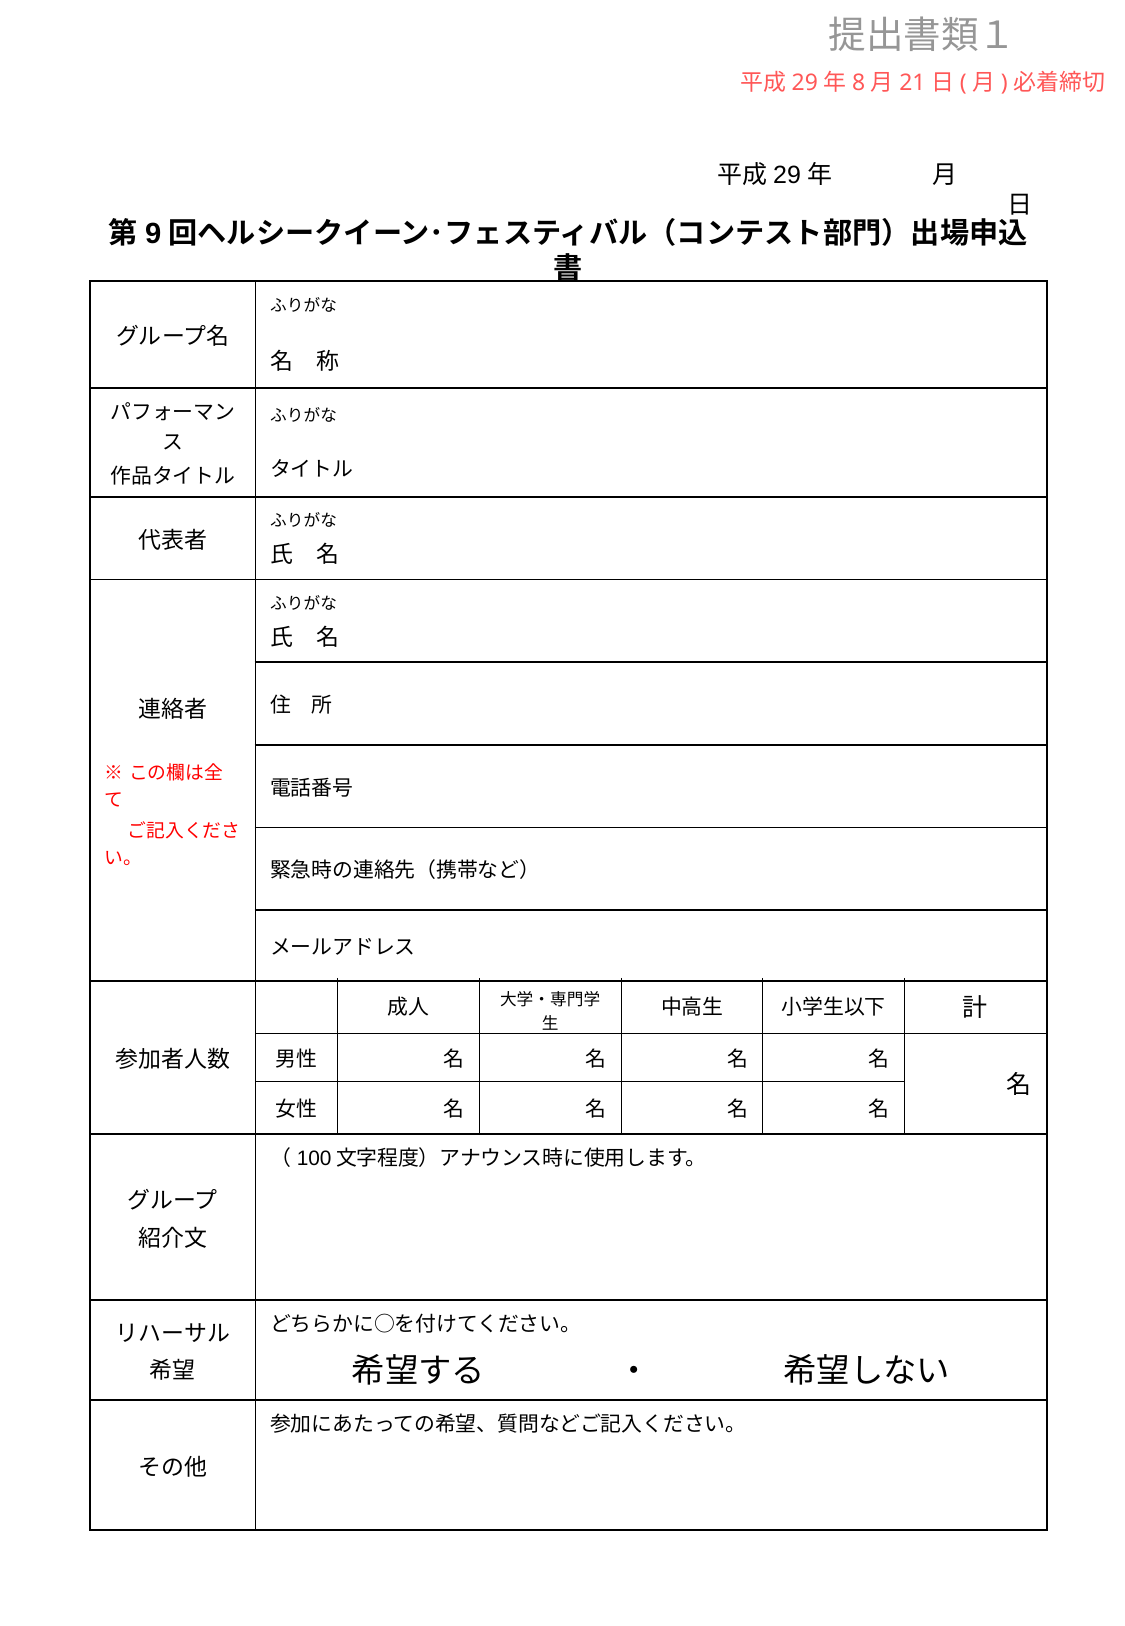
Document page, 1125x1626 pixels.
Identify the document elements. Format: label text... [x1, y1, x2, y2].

table_header 計 [905, 978, 1046, 1033]
table_header 小学生以下 [763, 978, 904, 1033]
table_cell 名 [338, 1034, 479, 1081]
table_cell ふりがな タイトル [256, 389, 1046, 496]
table_cell 名 [338, 1082, 479, 1133]
table_cell ふりがな 氏 名 [256, 498, 1046, 579]
table_cell 名 [480, 1082, 621, 1133]
table_cell 名 [622, 1082, 762, 1133]
table_cell 連絡者 ※この欄は全て ご記入ください。 [91, 580, 255, 980]
table_cell 名 [763, 1082, 904, 1133]
table_header 成人 [338, 978, 479, 1033]
table_header 大学・専門学生 [480, 978, 621, 1033]
table_cell 緊急時の連絡先（携帯など） [256, 828, 1046, 909]
table_cell どちらかに○を付けてください。 希望する ・ 希望しない [256, 1301, 1046, 1399]
table_cell 電話番号 [256, 746, 1046, 827]
table_cell グループ 紹介文 [91, 1135, 255, 1299]
table_cell 女性 [255, 1082, 337, 1133]
text_box 第9回ヘルシークイーン･フェスティバル（コンテスト部門）出場申込書 [90, 207, 1047, 292]
table_cell ふりがな 氏 名 [256, 580, 1046, 661]
table_cell 参加者人数 [91, 982, 255, 1133]
table_header 中高生 [622, 978, 762, 1033]
table_cell 代表者 [91, 498, 255, 579]
table_header ふりがな 名 称 [256, 292, 1046, 387]
table_cell メールアドレス [256, 911, 1046, 978]
table_cell （100文字程度）アナウンス時に使用します。 [256, 1135, 1046, 1299]
text_box 平成29年 月 日 [680, 151, 1047, 226]
table_cell 参加にあたっての希望、質問などご記入ください。 [256, 1401, 1046, 1529]
text_box 提出書類１ 平成29年8月21日(月)必着締切 [727, 9, 1118, 97]
table_cell 名 [905, 1034, 1046, 1133]
table_cell その他 [91, 1401, 255, 1529]
table_header グループ名 [91, 292, 255, 387]
table_cell 住 所 [256, 663, 1046, 744]
table_cell リハーサル 希望 [91, 1301, 255, 1399]
table_cell パフォーマンス 作品タイトル [91, 389, 255, 496]
table_cell 名 [622, 1034, 762, 1081]
table_cell 男性 [255, 1034, 337, 1081]
table_header [255, 978, 337, 1033]
table_cell 名 [480, 1034, 621, 1081]
table_cell 名 [763, 1034, 904, 1081]
